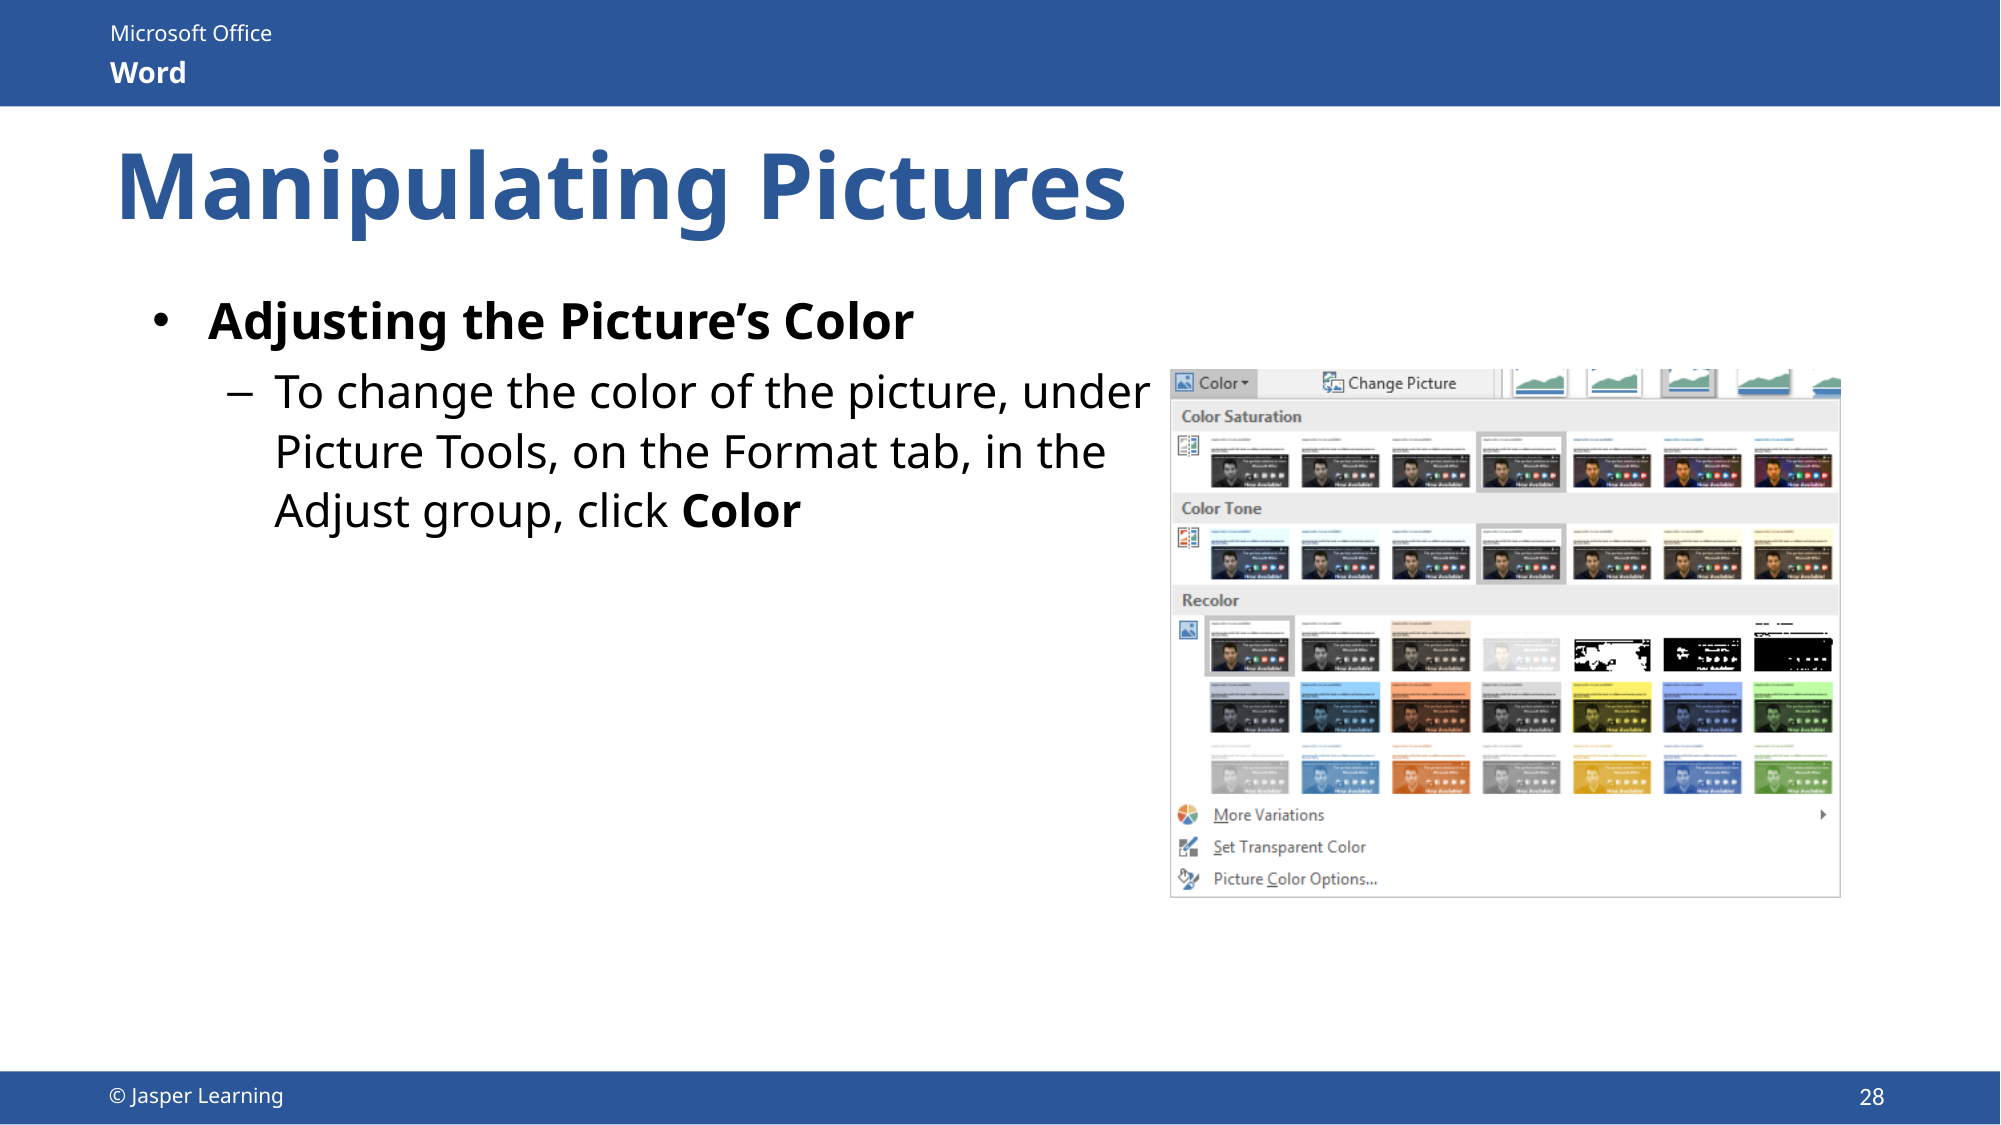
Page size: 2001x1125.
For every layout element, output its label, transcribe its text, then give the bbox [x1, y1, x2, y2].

title Manipulating Pictures [99, 118, 1866, 248]
slide_number 28 [1433, 1065, 1900, 1125]
footer © Jasper Learning [94, 1066, 769, 1125]
picture [1169, 369, 1842, 898]
list Adjusting the Picture’s Color To change the color of the picture, under Picture Tools, on the Format tab, in the Adjust group, click Color [137, 277, 1171, 1014]
